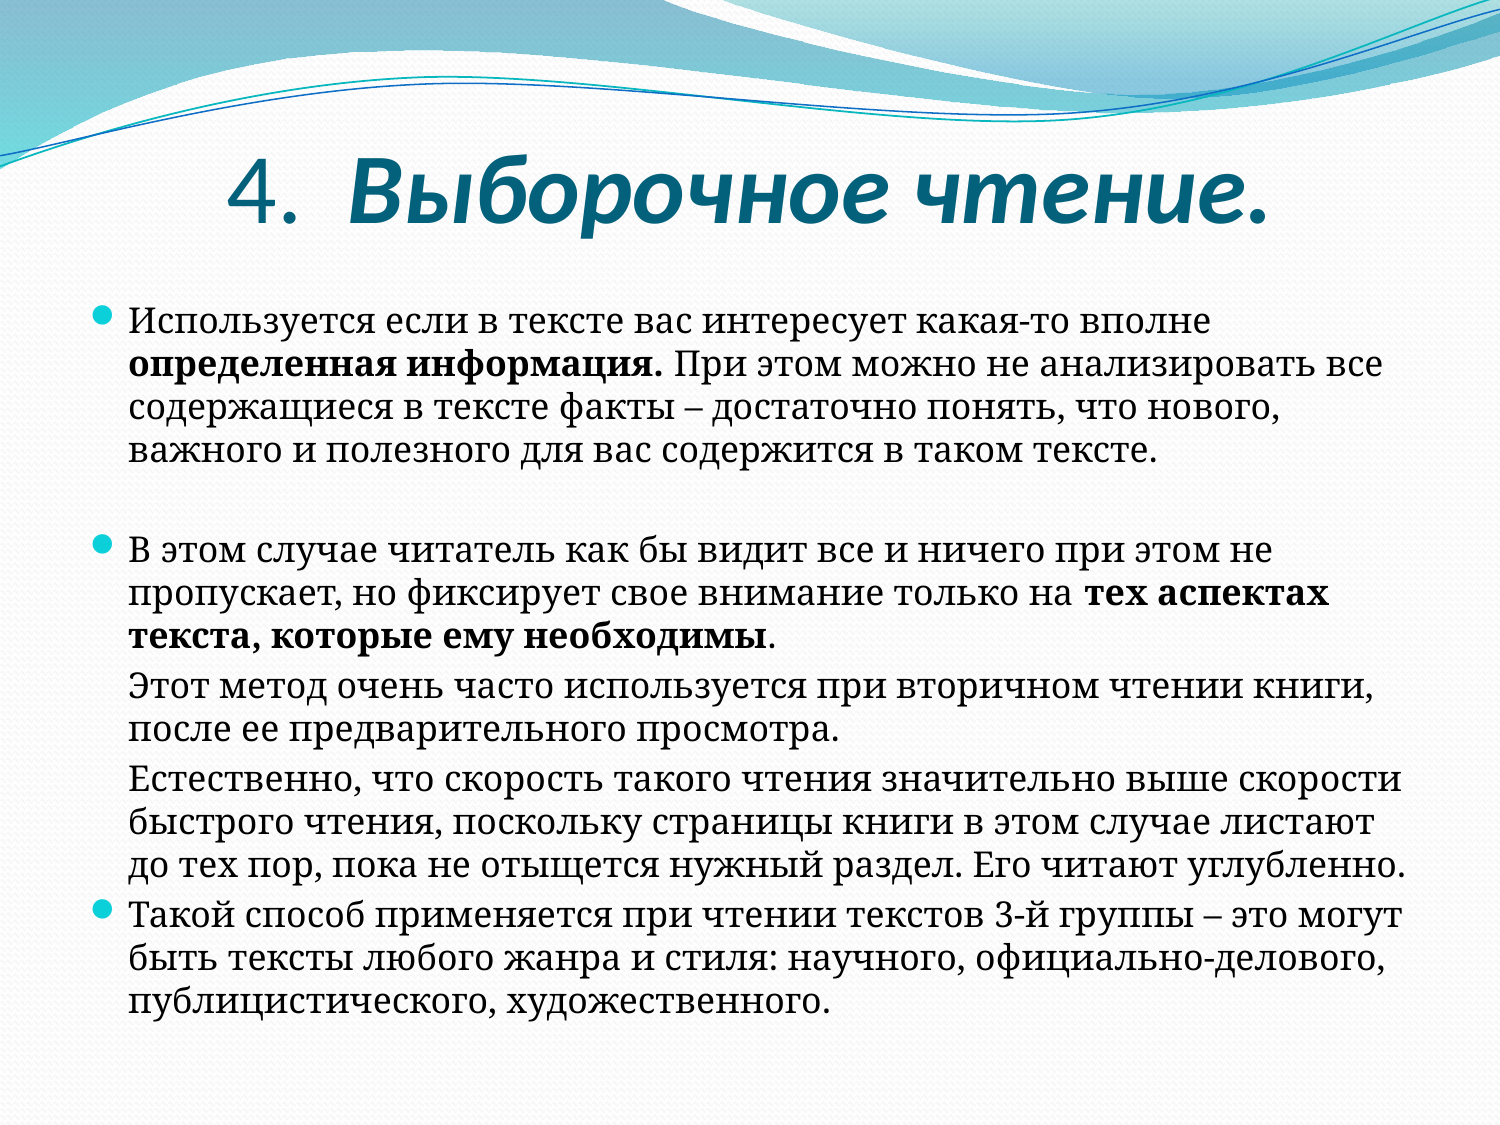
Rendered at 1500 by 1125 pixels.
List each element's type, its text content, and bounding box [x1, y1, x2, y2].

title 4. Выборочное чтение. [75, 115, 1425, 244]
list Используется если в тексте вас интересует какая-то вполне определенная информация. При этом можно не анализировать все содержащиеся в тексте факты – достаточно понять, что нового, важного и полезного для вас содержится в таком тексте. В этом случае читатель как бы видит все и ничего при этом не пропускает, но фиксирует свое внимание только на тех аспектах текста, которые ему необходимы. Этот метод очень часто используется при вторичном чтении книги, после ее предварительного просмотра. Естественно, что скорость такого чтения значительно выше скорости быстрого чтения, поскольку страницы книги в этом случае листают до тех пор, пока не отыщется нужный раздел. Его читают углубленно. Такой способ применяется при чтении текстов 3-й группы – это могут быть тексты любого жанра и стиля: научного, официально-делового, публицистического, художественного. [75, 290, 1425, 1083]
